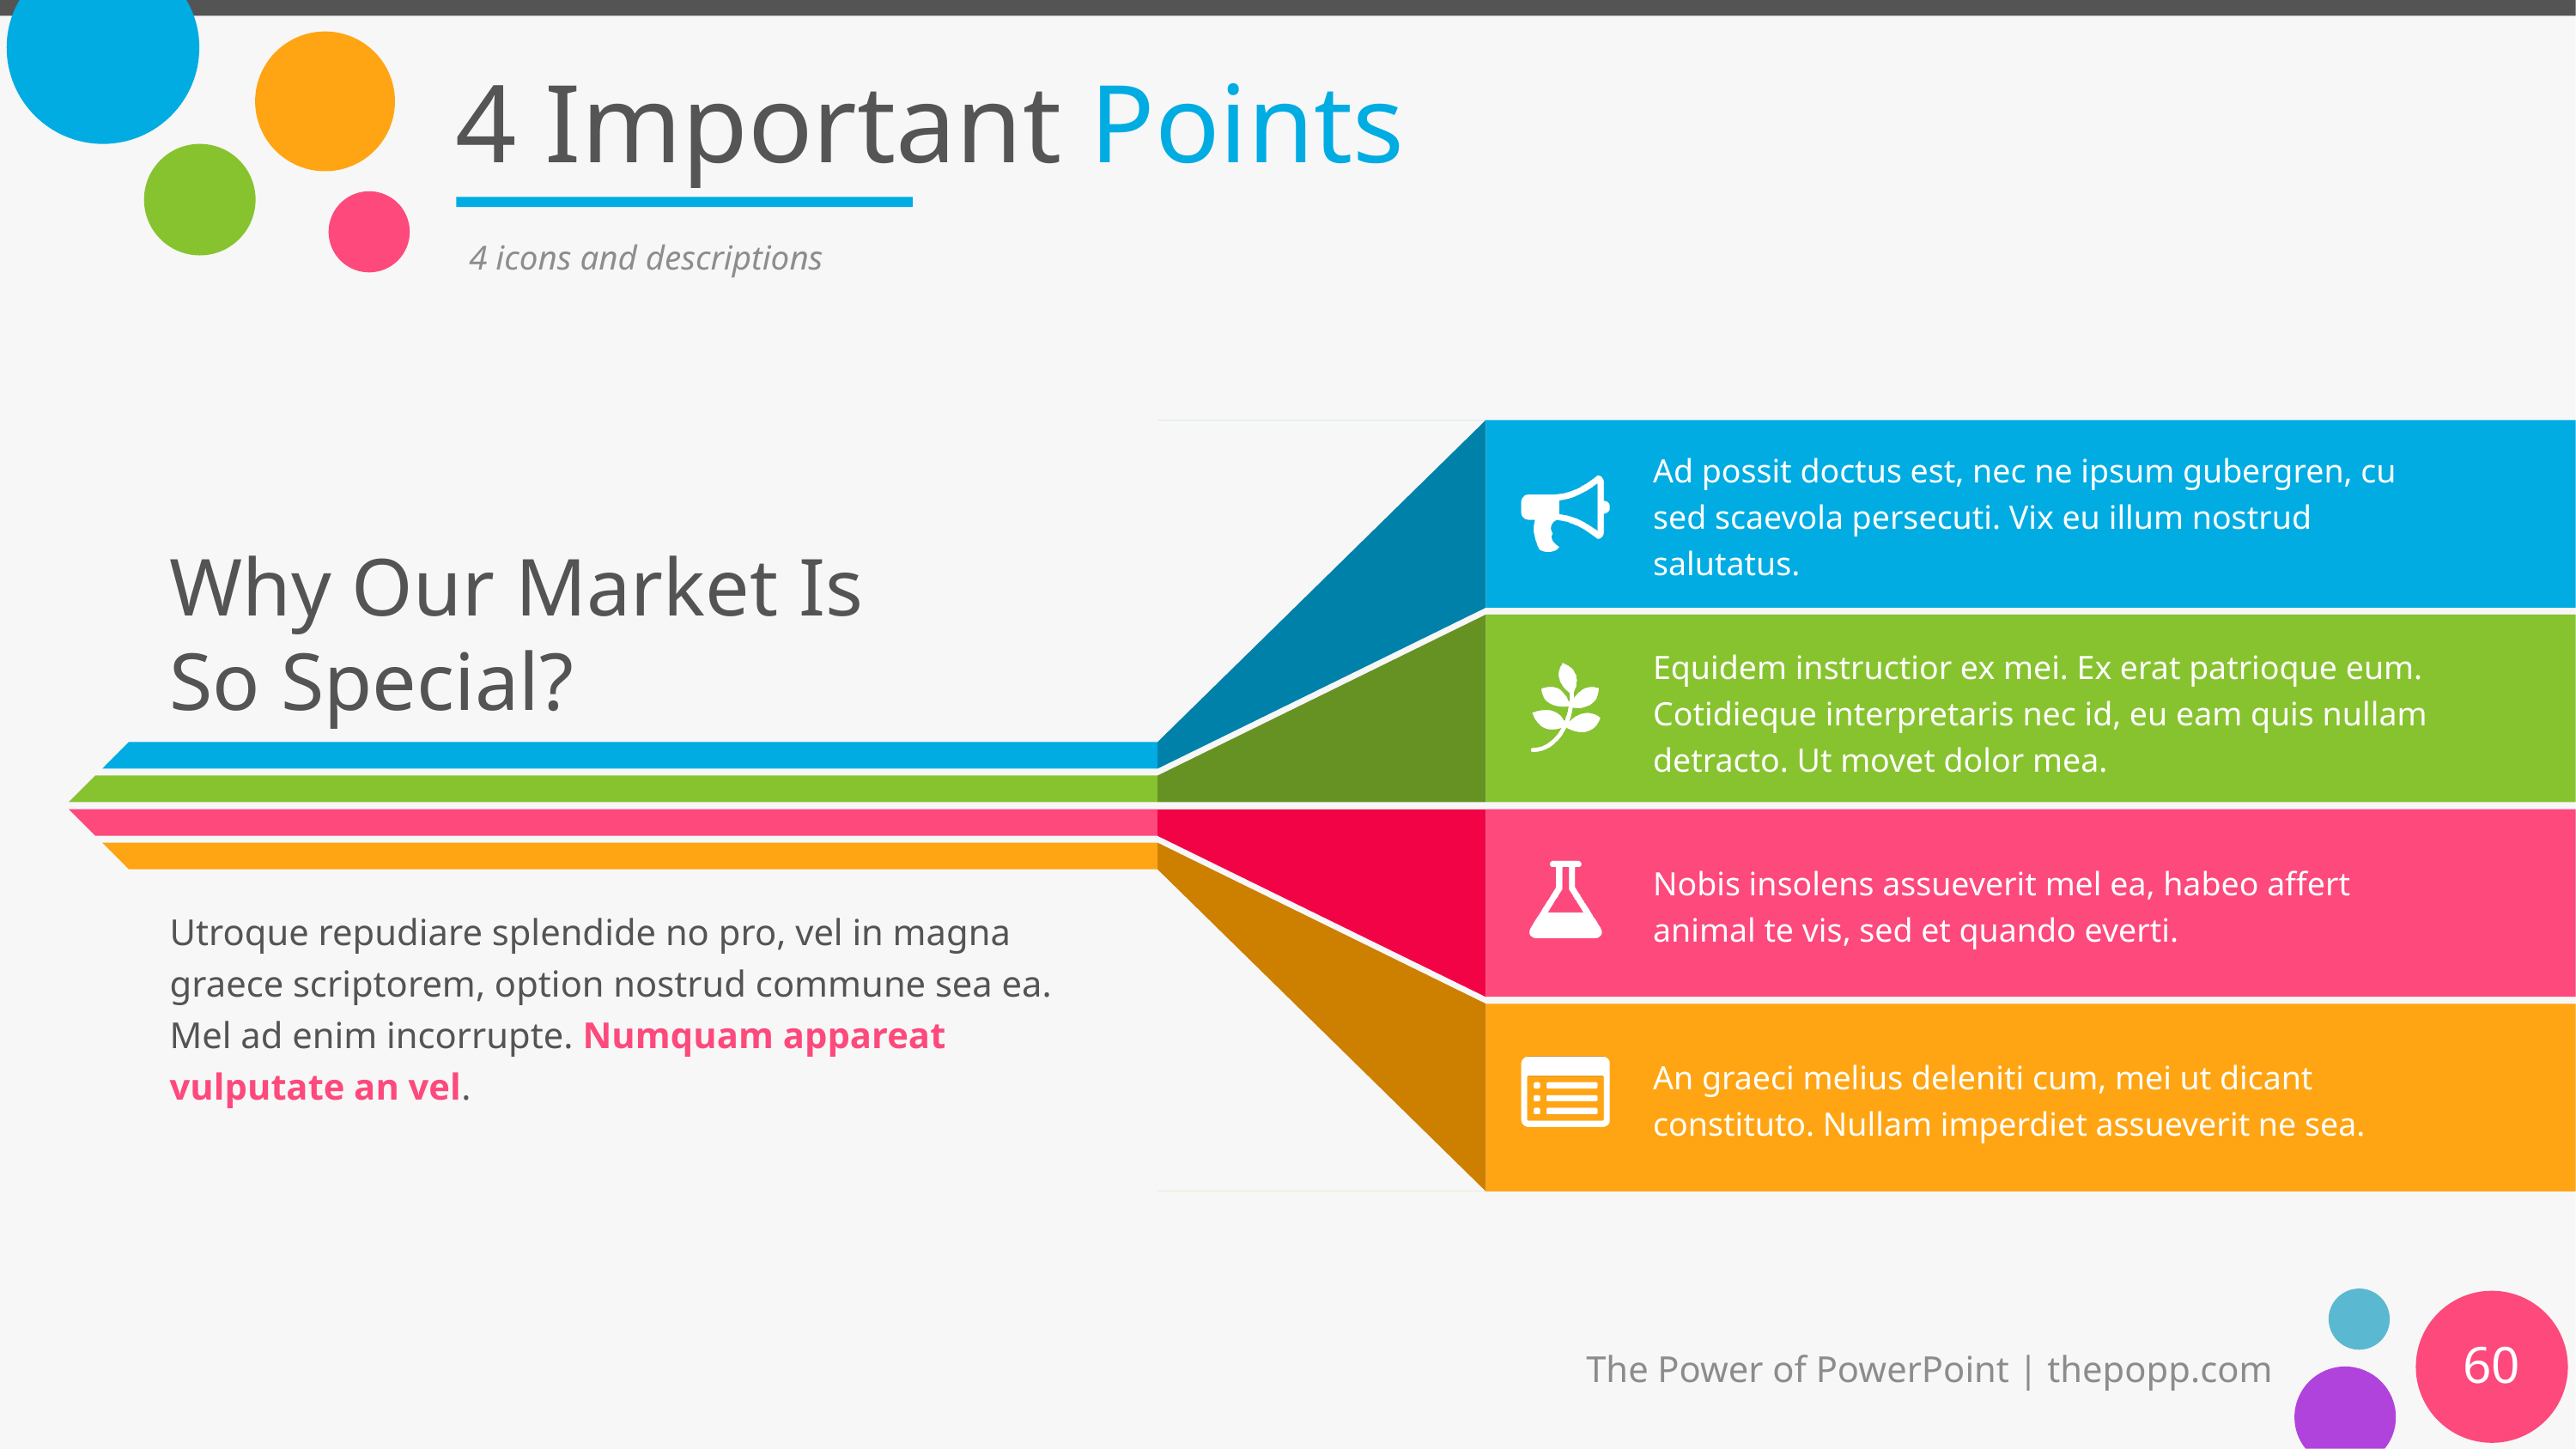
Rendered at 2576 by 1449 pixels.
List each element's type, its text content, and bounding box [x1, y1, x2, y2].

picture [1521, 1046, 1610, 1137]
picture [1522, 476, 1609, 551]
footer The Power of PowerPoint | thepopp.com [1479, 1332, 2296, 1410]
list An graeci melius deleniti cum, mei ut dicant constituto. Nullam imperdiet assueverit ne sea. [1630, 1013, 2472, 1180]
slide_number 60 [2415, 1328, 2568, 1406]
list 4 icons and descriptions [446, 217, 2465, 288]
list Utroque repudiare splendide no pro, vel in magna graece scriptorem, option nostrud commune sea ea. Mel ad enim incorrupte. Numquam appareat vulputate an vel. [146, 889, 1111, 1250]
list Ad possit doctus est, nec ne ipsum gubergren, cu sed scaevola persecuti. Vix eu illum nostrud salutatus. [1630, 429, 2472, 597]
picture [1521, 662, 1610, 752]
title 4 Important Points [433, 34, 2454, 204]
picture [1521, 854, 1610, 944]
list Why Our Market Is So Special? [146, 425, 1111, 737]
list Nobis insolens assueverit mel ea, habeo affert animal te vis, sed et quando everti. [1630, 819, 2472, 986]
list Equidem instructior ex mei. Ex erat patrioque eum. Cotidieque interpretaris nec id, eu eam quis nullam detracto. Ut movet dolor mea. [1630, 625, 2472, 792]
